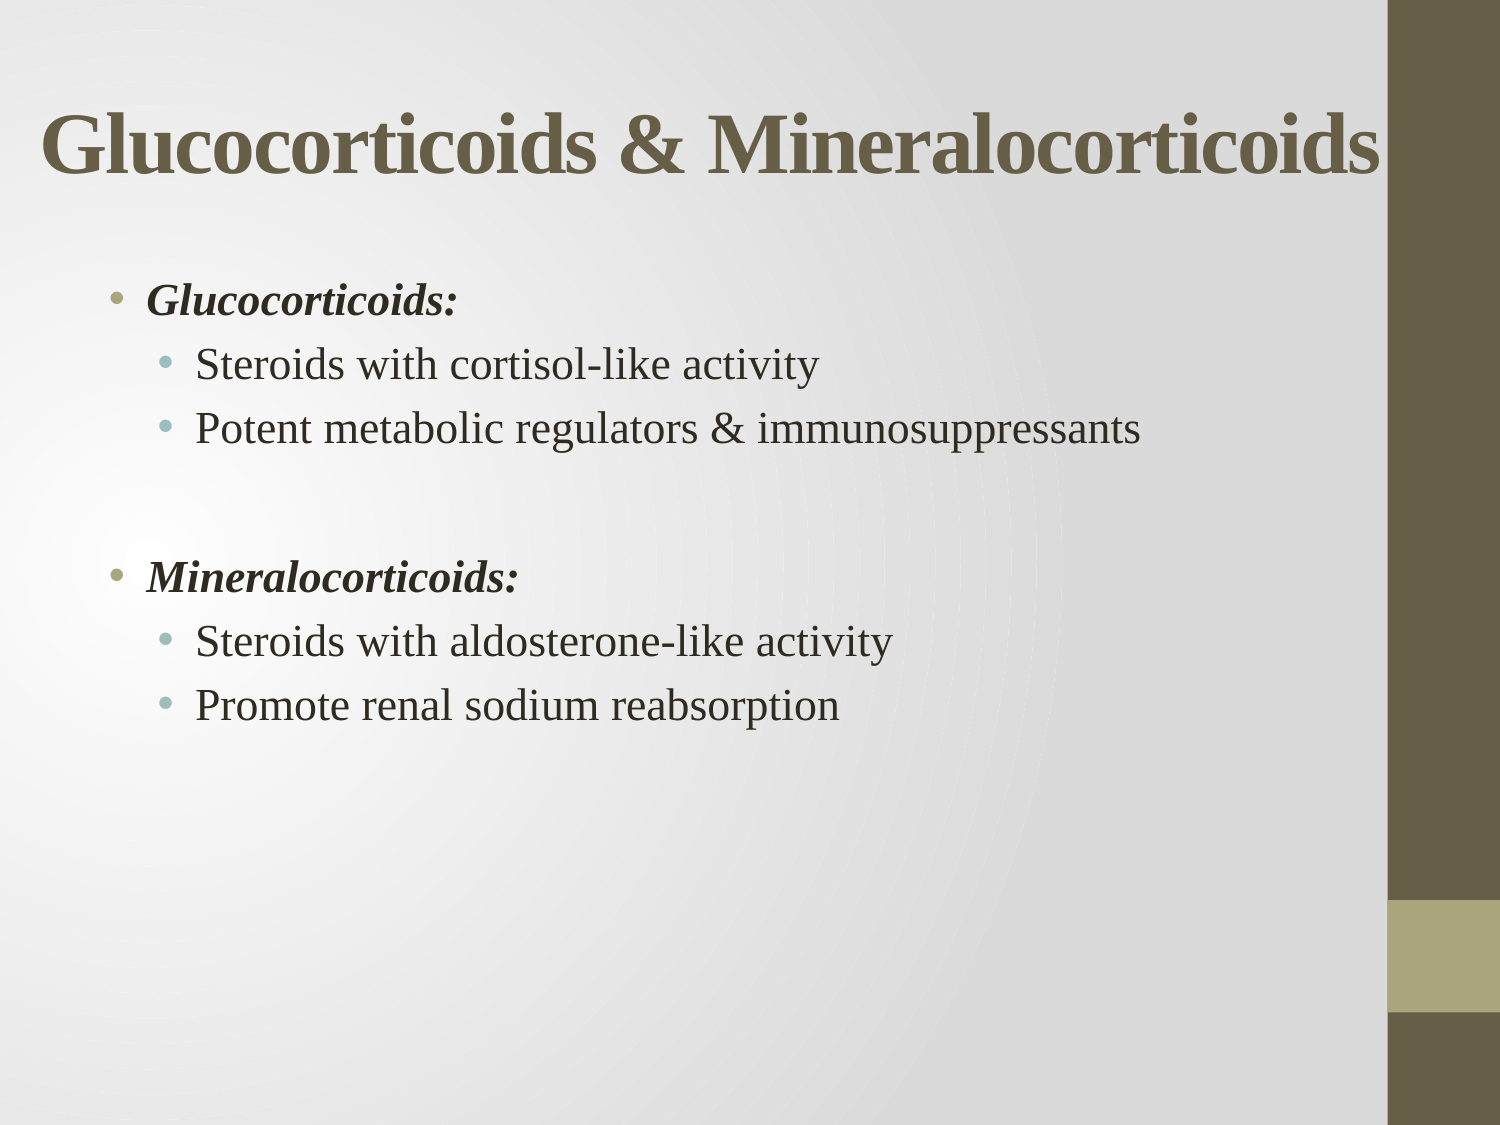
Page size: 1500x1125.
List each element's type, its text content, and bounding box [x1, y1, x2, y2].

title Glucocorticoids & Mineralocorticoids [24, 45, 1500, 233]
list Glucocorticoids: Steroids with cortisol-like activity Potent metabolic regulators & immunosuppressants Mineralocorticoids: Steroids with aldosterone-like activity Promote renal sodium reabsorption [75, 262, 1325, 1050]
